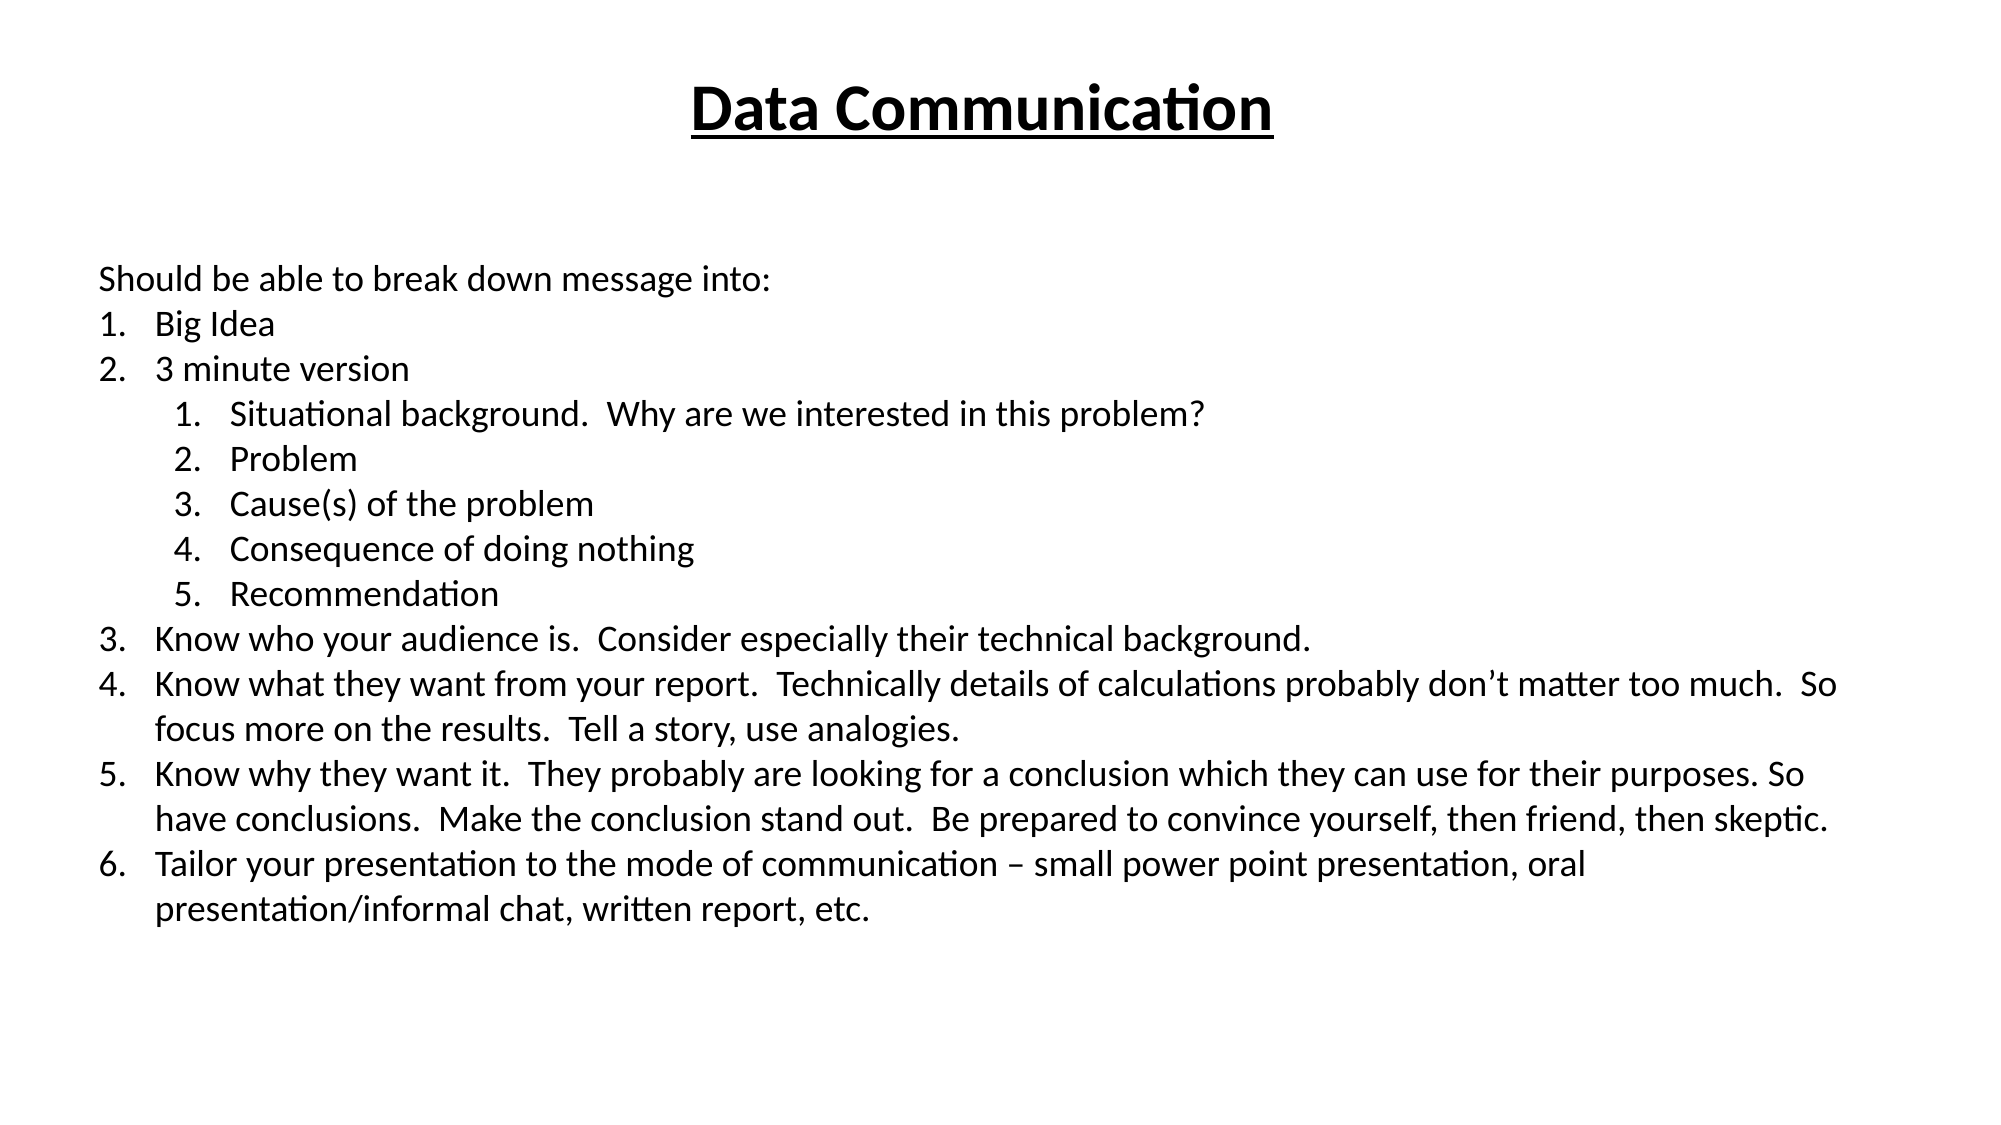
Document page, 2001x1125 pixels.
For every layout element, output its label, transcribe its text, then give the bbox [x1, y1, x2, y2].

text_box Should be able to break down message into: Big Idea 3 minute version Situational background. Why are we interested in this problem? Problem Cause(s) of the problem Consequence of doing nothing Recommendation Know who your audience is. Consider especially their technical background. Know what they want from your report. Technically details of calculations probably don’t matter too much. So focus more on the results. Tell a story, use analogies. Know why they want it. They probably are looking for a conclusion which they can use for their purposes. So have conclusions. Make the conclusion stand out. Be prepared to convince yourself, then friend, then skeptic. Tailor your presentation to the mode of communication – small power point presentation, oral presentation/informal chat, written report, etc. [83, 246, 1879, 937]
text_box Data Communication [675, 56, 1352, 152]
